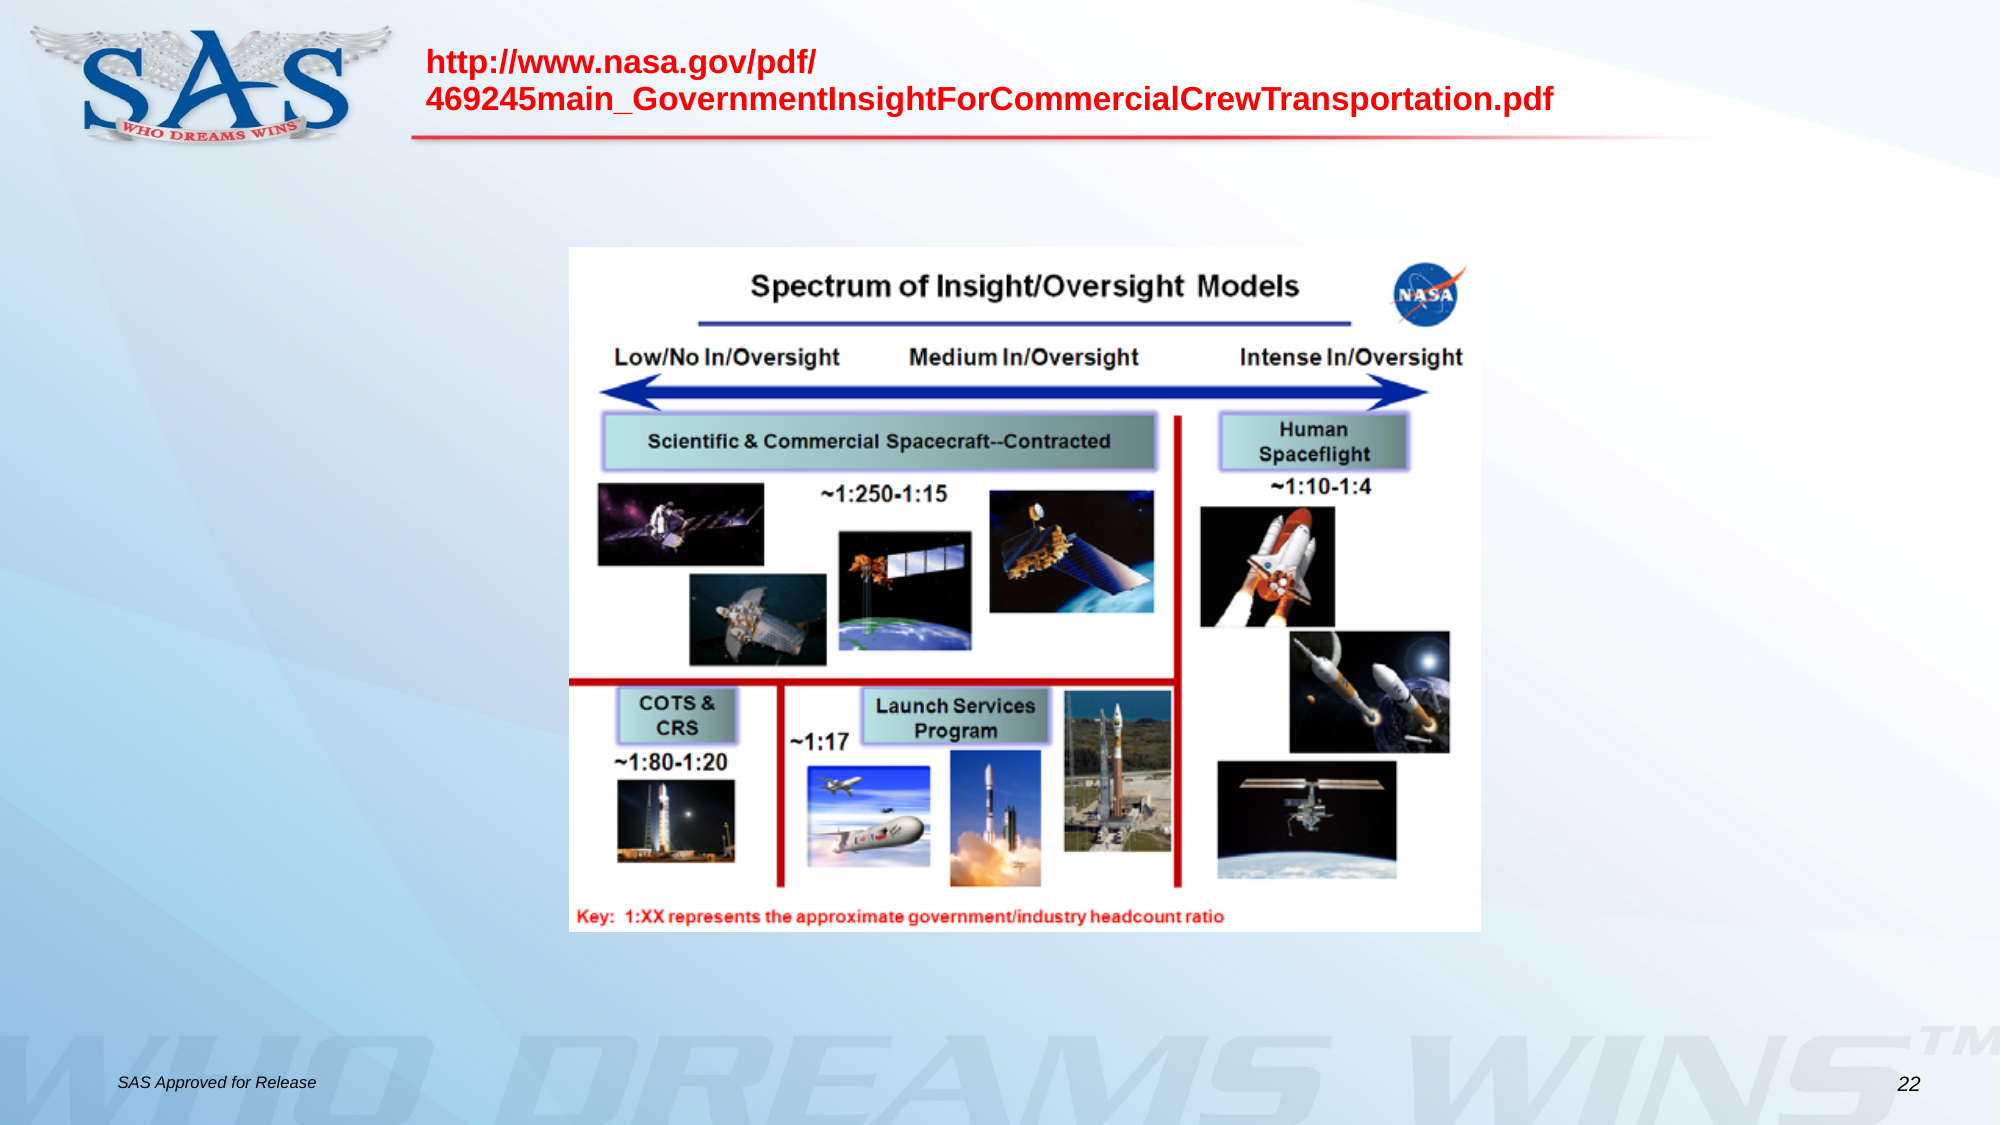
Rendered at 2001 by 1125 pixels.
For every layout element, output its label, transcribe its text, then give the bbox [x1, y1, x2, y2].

slide_number 22 [1799, 1062, 1936, 1100]
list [569, 247, 1481, 933]
title http://www.nasa.gov/pdf/469245main_GovernmentInsightForCommercialCrewTransportation.pdf [410, 24, 1939, 139]
picture [0, 0, 2000, 1125]
